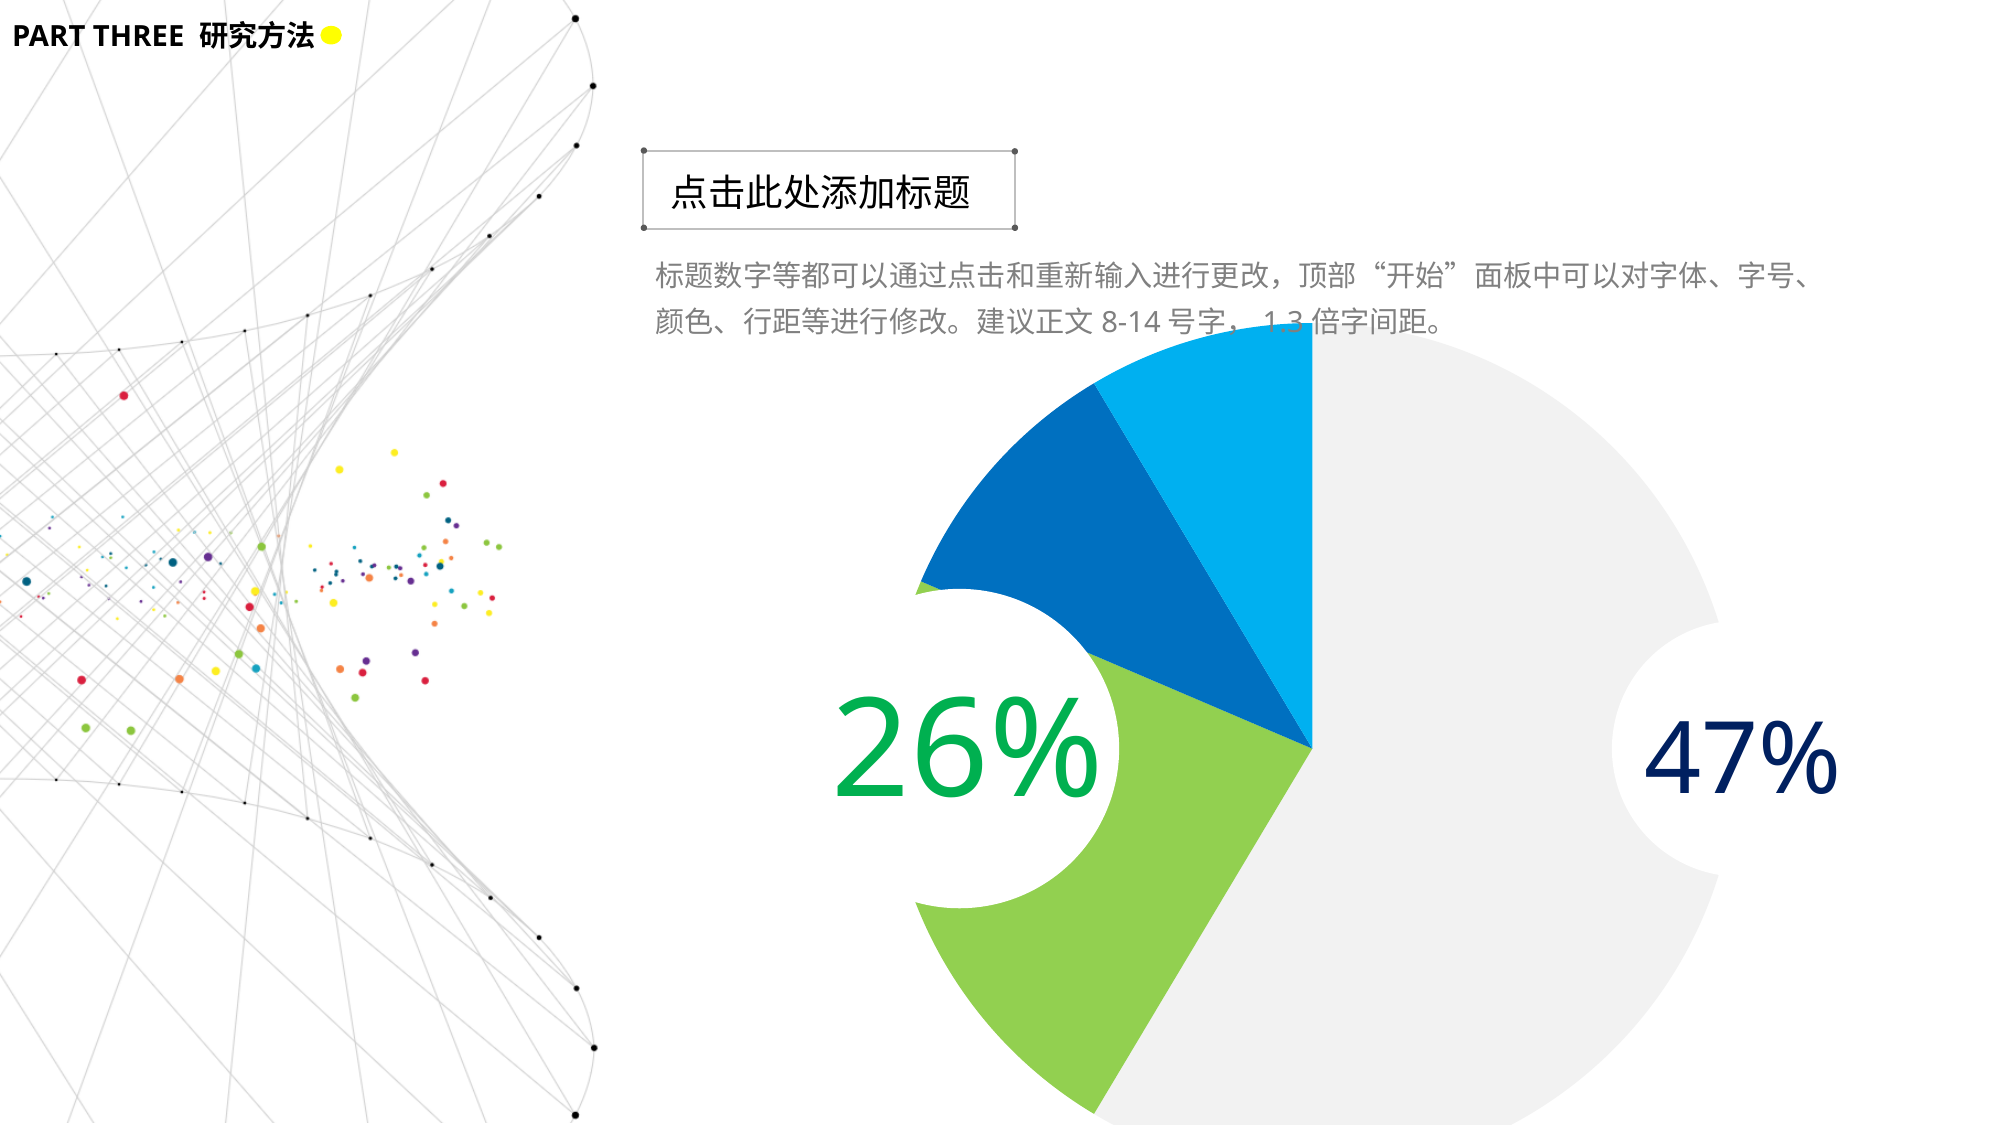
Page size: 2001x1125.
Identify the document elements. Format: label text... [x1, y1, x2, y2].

text_box [319, 24, 343, 46]
picture [0, 0, 688, 1123]
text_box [640, 147, 1019, 231]
text_box 标题数字等都可以通过点击和重新输入进行更改，顶部“开始”面板中可以对字体、字号、颜色、行距等进行修改。建议正文8-14号字，1.3倍字间距。 [640, 239, 1821, 346]
chart [654, 305, 1971, 1125]
text_box PART THREE 研究方法 [0, 9, 331, 60]
